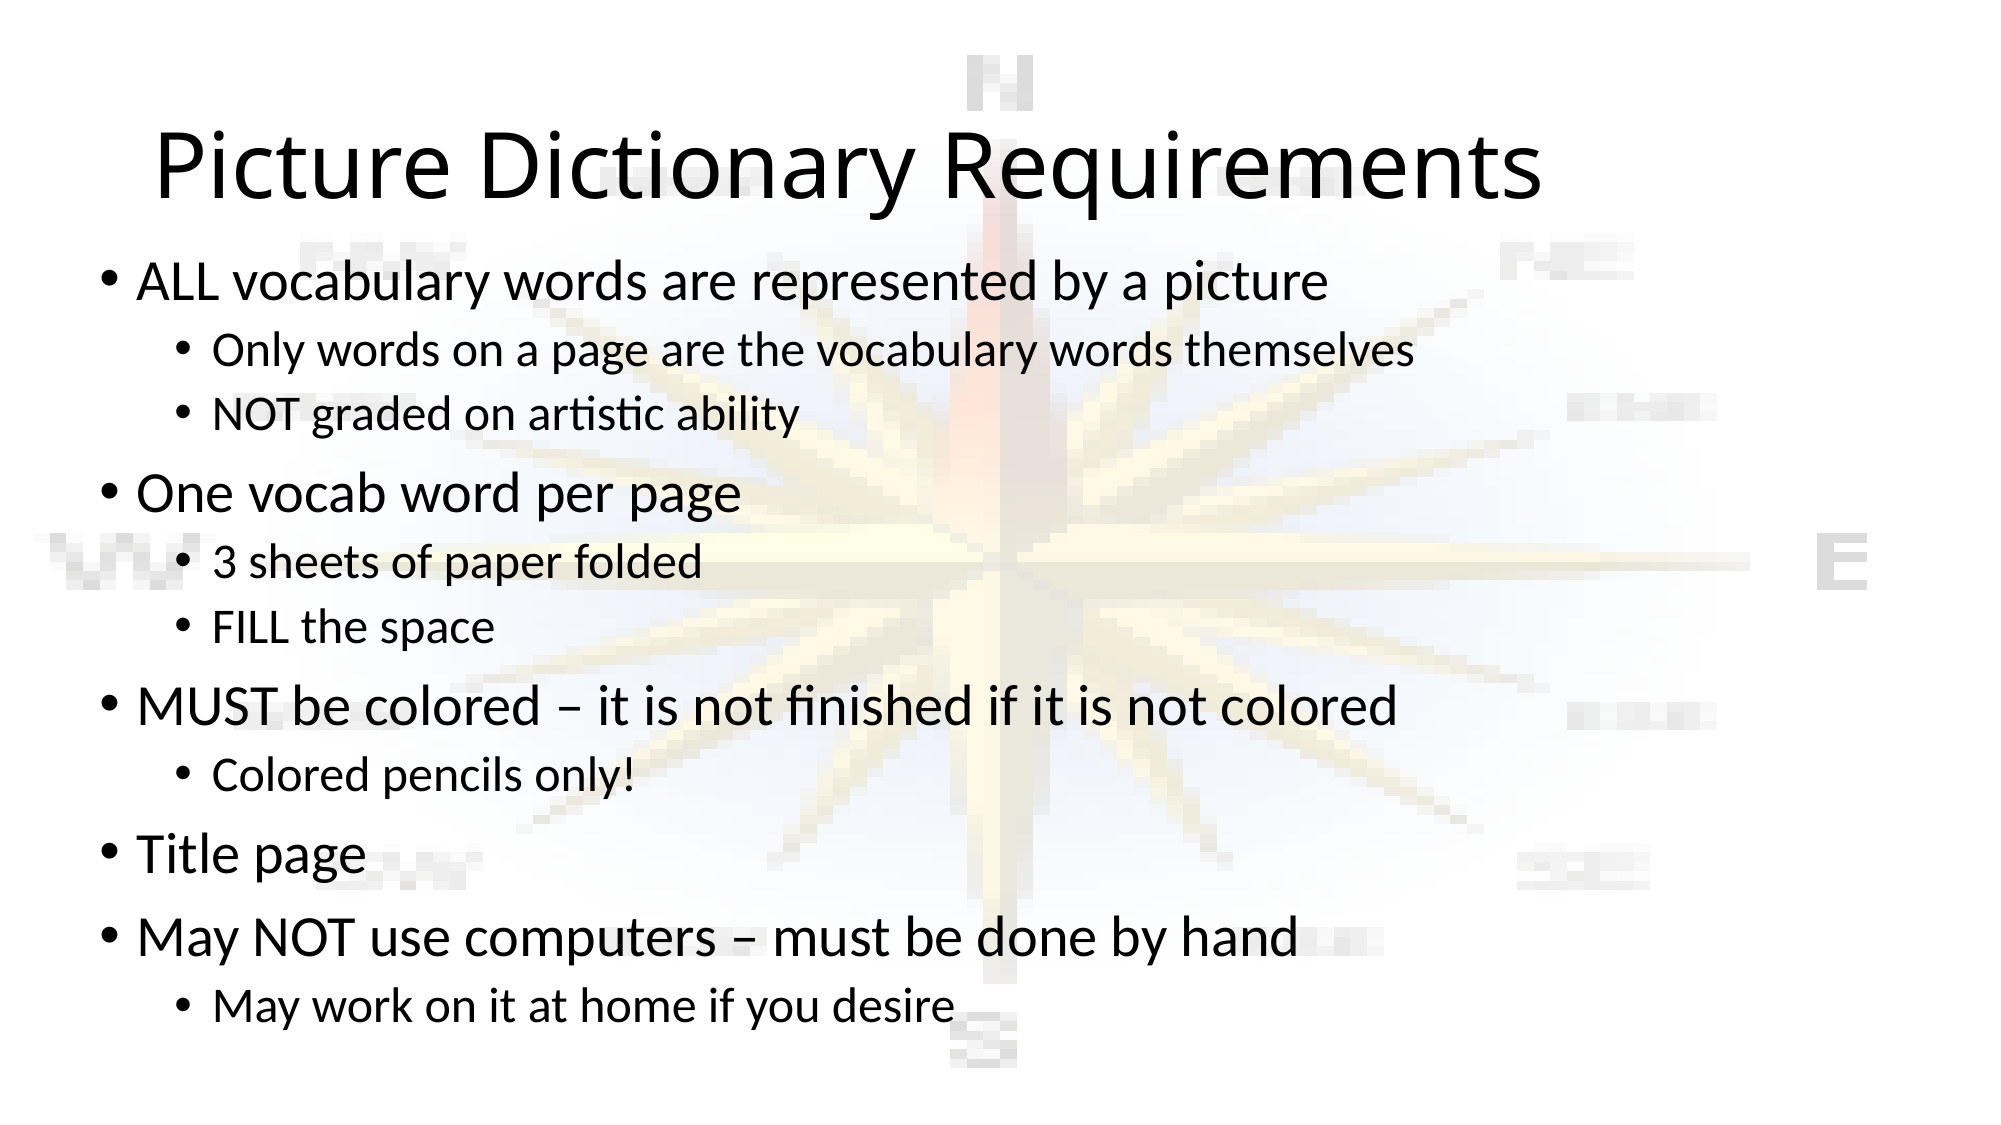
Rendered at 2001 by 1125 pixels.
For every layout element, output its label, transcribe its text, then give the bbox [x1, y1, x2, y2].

title Picture Dictionary Requirements [137, 59, 1863, 242]
list ALL vocabulary words are represented by a picture Only words on a page are the vocabulary words themselves NOT graded on artistic ability One vocab word per page 3 sheets of paper folded FILL the space MUST be colored – it is not finished if it is not colored Colored pencils only! Title page May NOT use computers – must be done by hand May work on it at home if you desire [84, 242, 1879, 1102]
